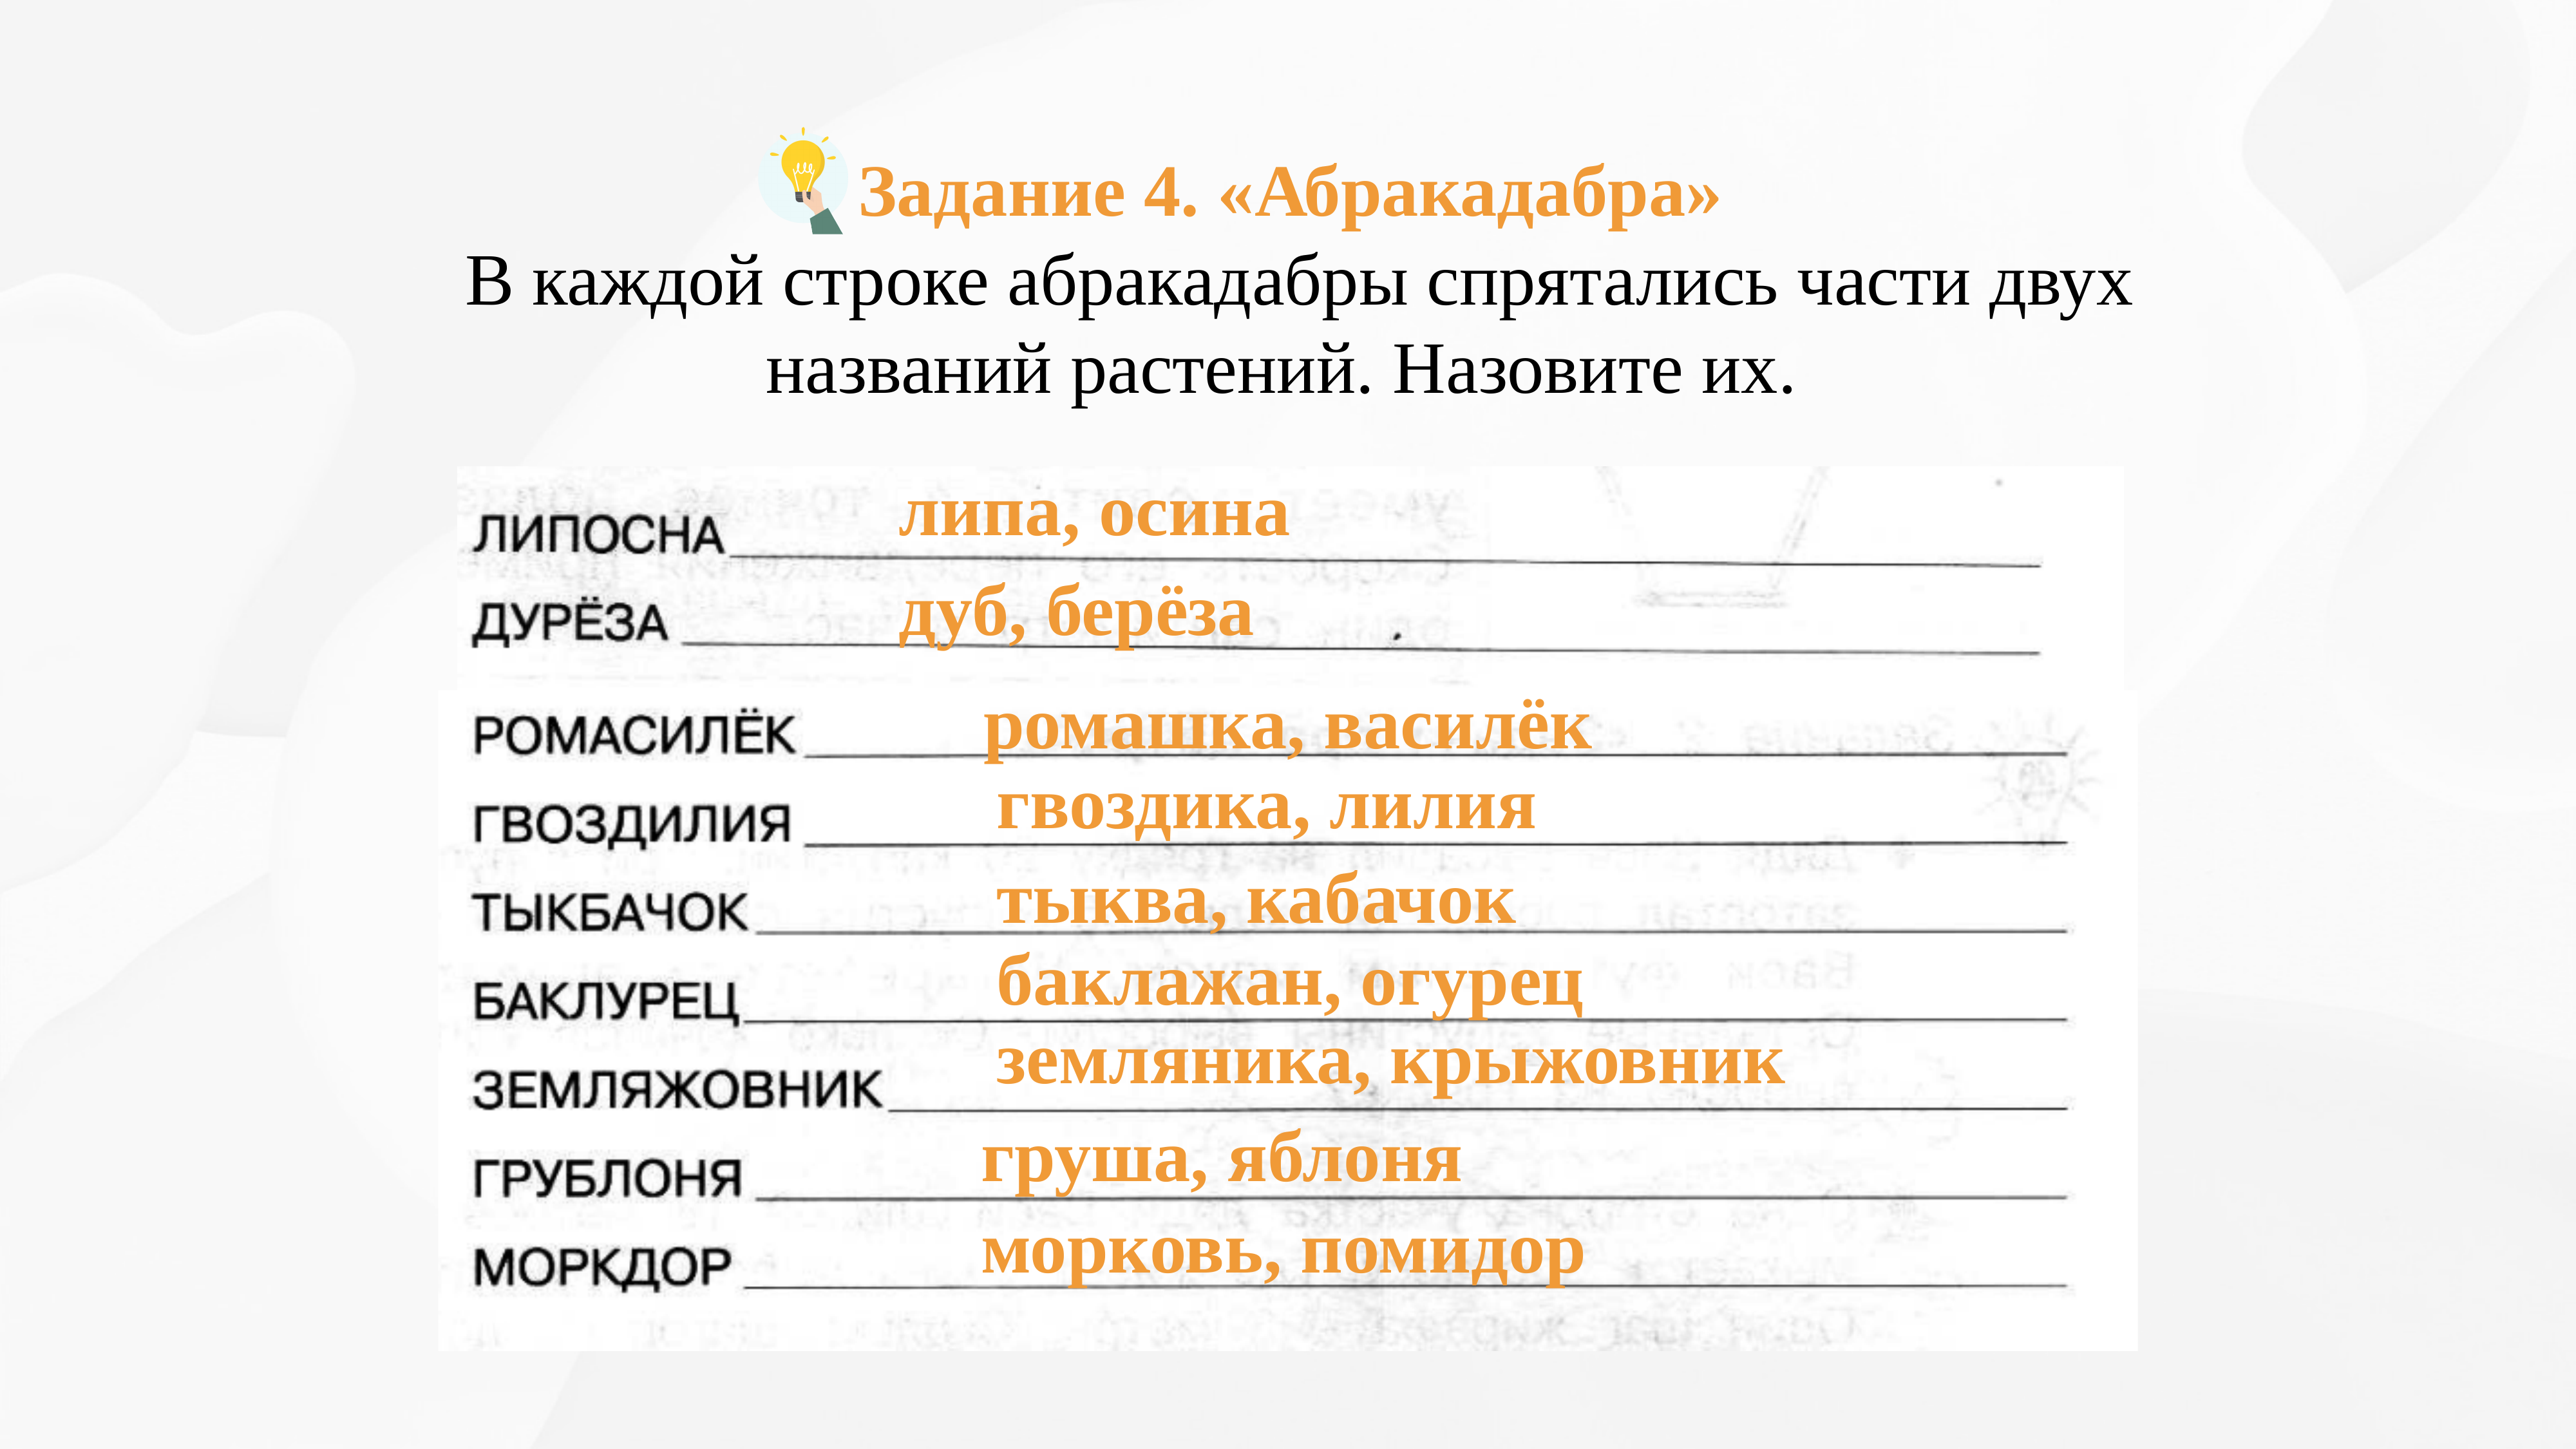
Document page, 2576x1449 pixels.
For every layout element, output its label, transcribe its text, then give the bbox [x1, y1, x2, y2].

text_box Задание 4. «Абракадабра» В каждой строке абракадабры спрятались части двух названий растений. Назовите их. [291, 138, 2290, 412]
picture [0, 0, 2576, 1449]
